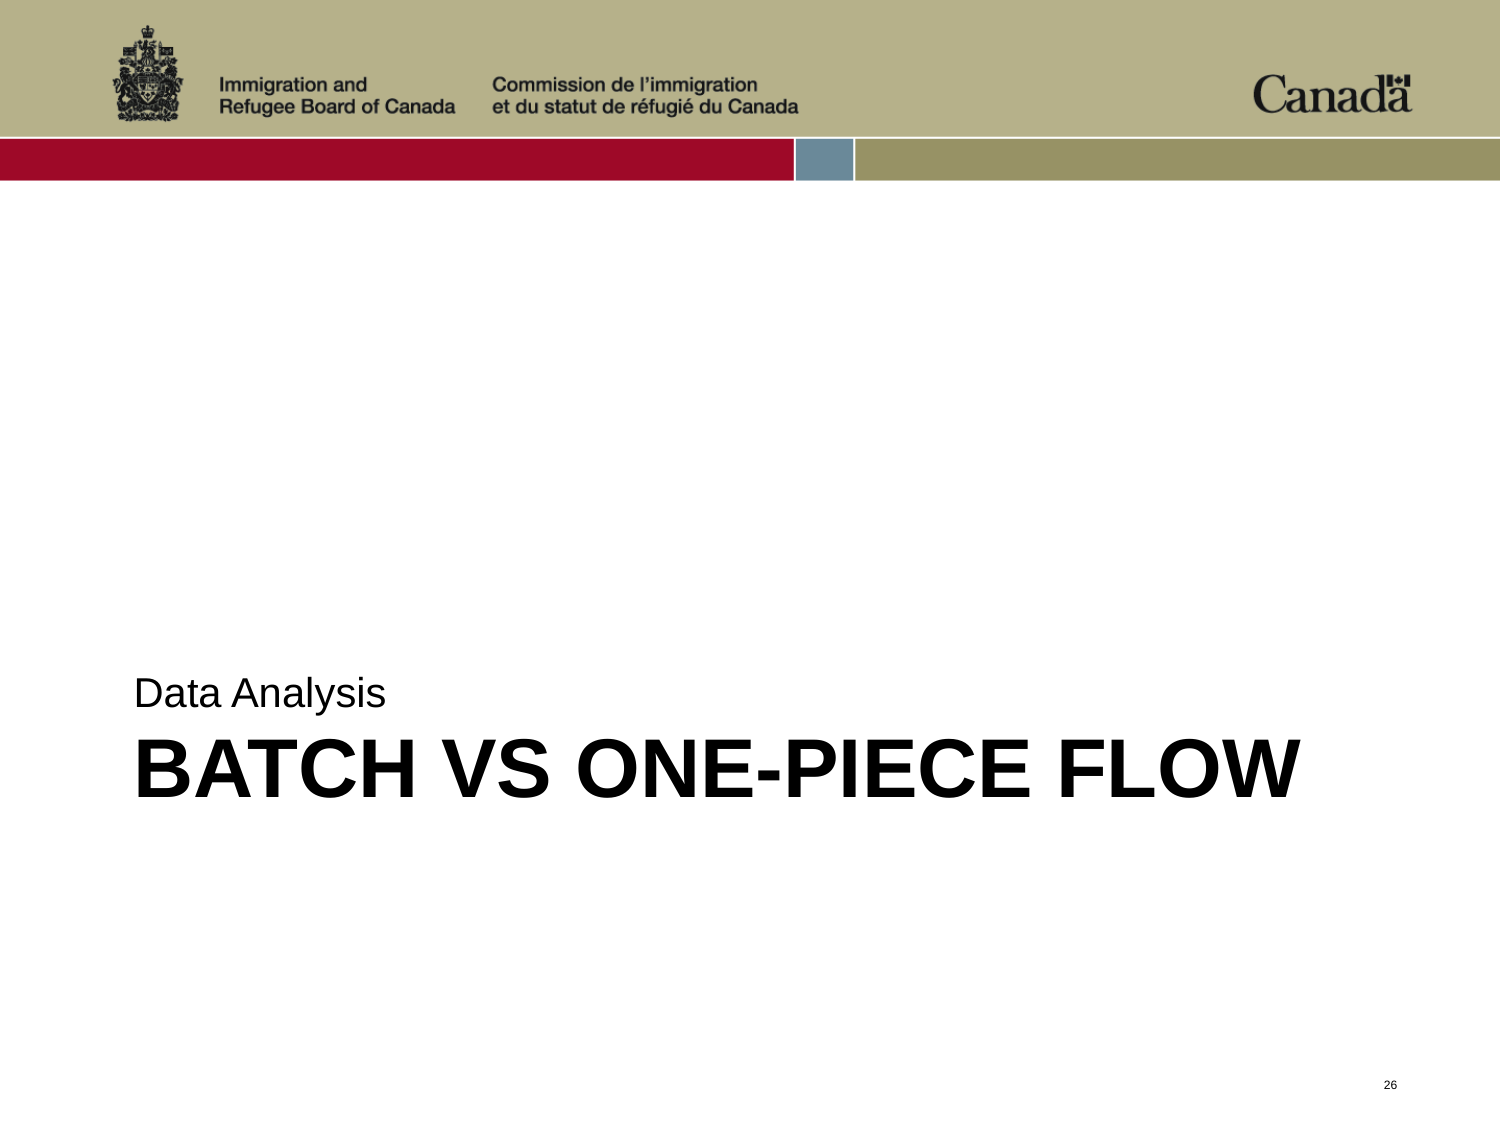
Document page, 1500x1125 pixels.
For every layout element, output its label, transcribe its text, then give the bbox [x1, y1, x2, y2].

picture [0, 0, 1500, 1125]
slide_number 26 [1100, 1025, 1413, 1100]
list Data Analysis [118, 476, 1394, 723]
title Batch vs one-piece flow [118, 723, 1394, 947]
